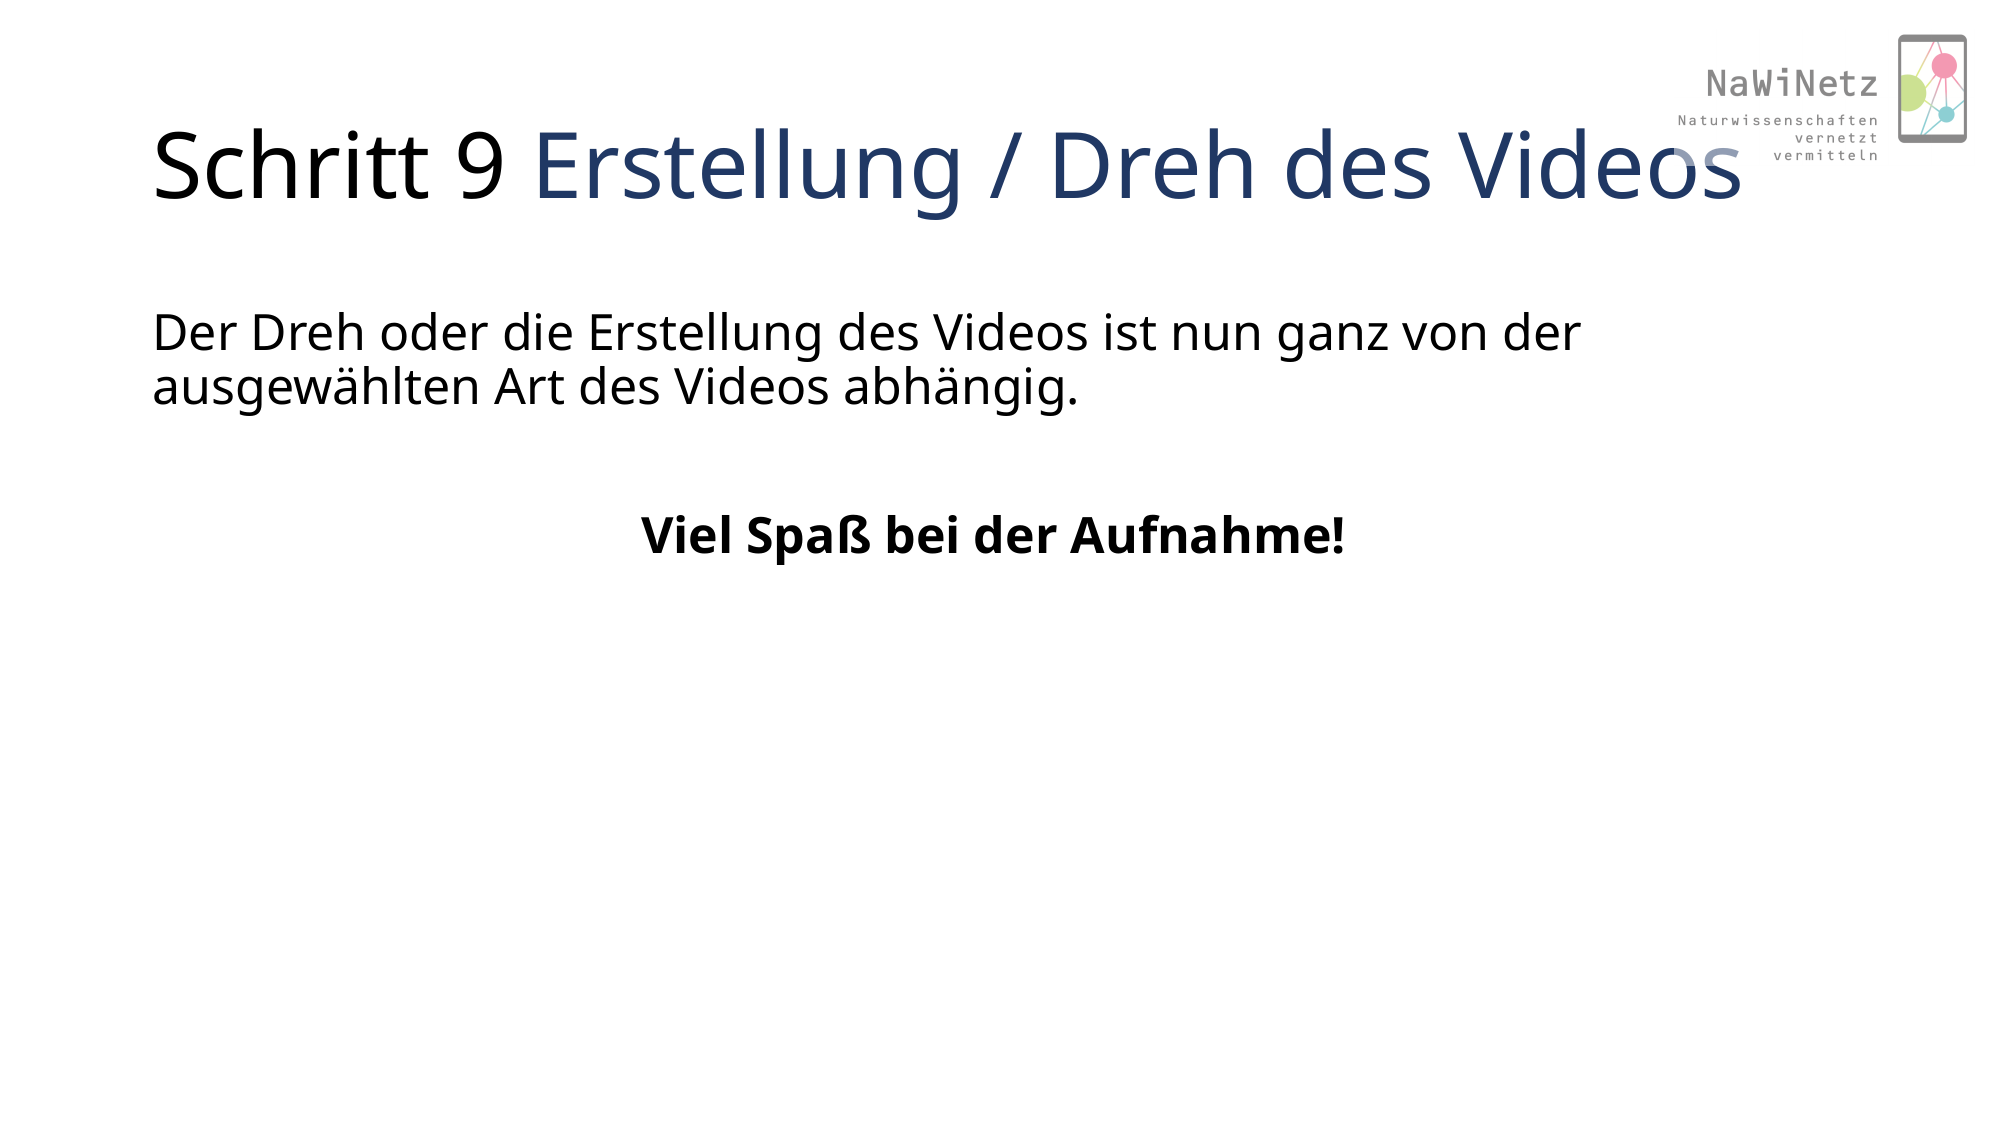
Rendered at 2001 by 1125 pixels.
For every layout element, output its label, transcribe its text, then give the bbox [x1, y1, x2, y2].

title Schritt 9 Erstellung / Dreh des Videos [137, 59, 1863, 278]
list Der Dreh oder die Erstellung des Videos ist nun ganz von der ausgewählten Art des Videos abhängig. Viel Spaß bei der Aufnahme! [137, 299, 1863, 1014]
picture [1674, 29, 1975, 166]
